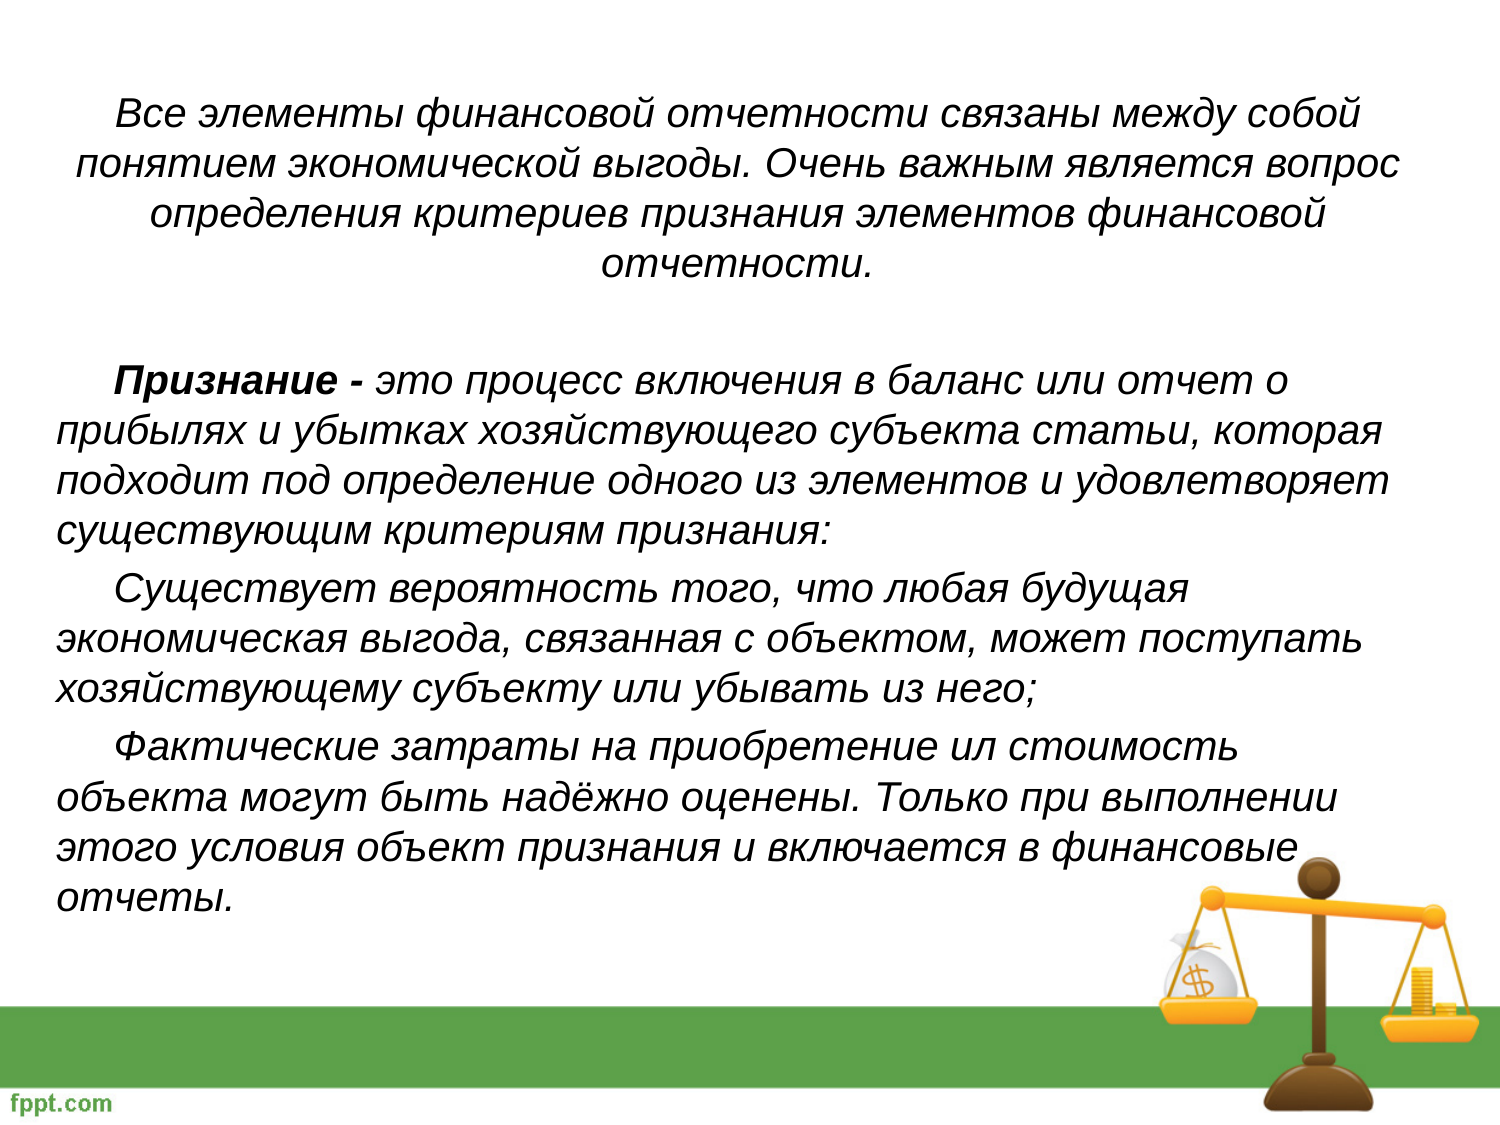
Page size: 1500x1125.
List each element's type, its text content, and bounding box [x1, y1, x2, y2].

picture [0, 0, 1500, 1125]
list Все элементы финансовой отчетности связаны между собой понятием экономической выгоды. Очень важным является вопрос определения критериев признания элементов финансовой отчетности. Признание - это процесс включения в баланс или отчет о прибылях и убытках хозяйствующего субъекта статьи, которая подходит под определение одного из элементов и удовлетворяет существующим критериям признания: Существует вероятность того, что любая будущая экономическая выгода, связанная с объектом, может поступать хозяйствующему субъекту или убывать из него; Фактические затраты на приобретение ил стоимость объекта могут быть надёжно оценены. Только при выполнении этого условия объект признания и включается в финансовые отчеты. [41, 78, 1436, 1029]
